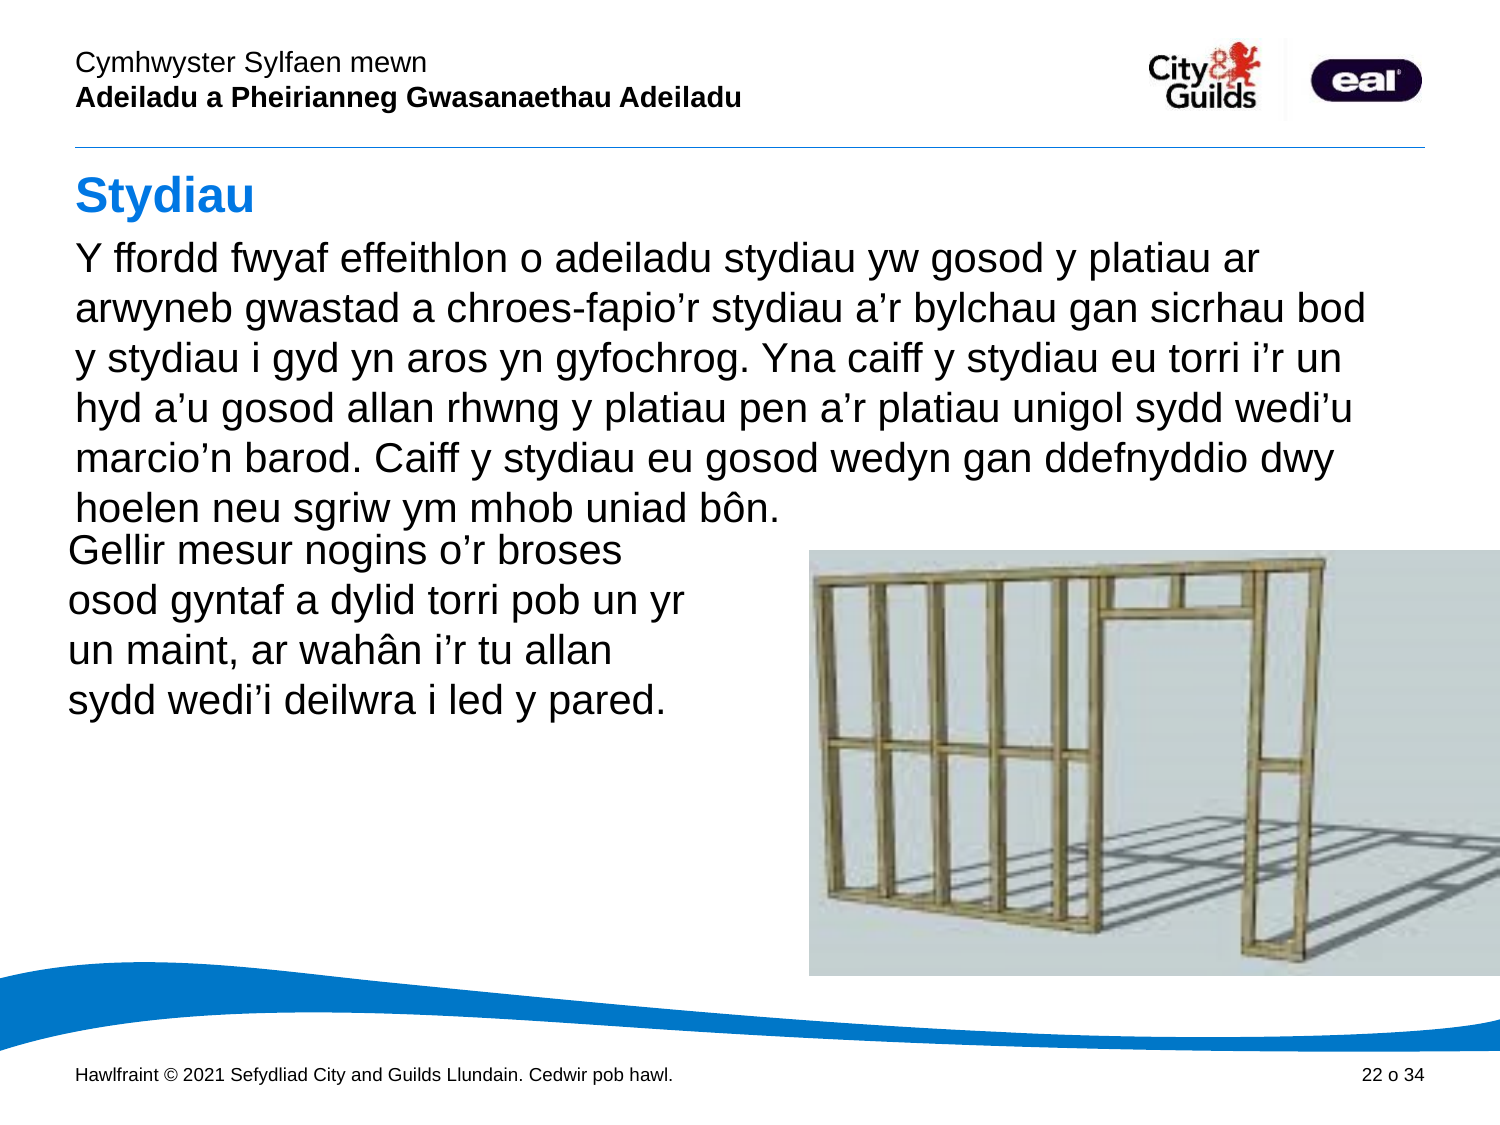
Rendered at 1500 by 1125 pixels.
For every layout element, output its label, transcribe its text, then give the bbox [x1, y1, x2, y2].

list Y ffordd fwyaf effeithlon o adeiladu stydiau yw gosod y platiau ar arwyneb gwastad a chroes-fapio’r stydiau a’r bylchau gan sicrhau bod y stydiau i gyd yn aros yn gyfochrog. Yna caiff y stydiau eu torri i’r un hyd a’u gosod allan rhwng y platiau pen a’r platiau unigol sydd wedi’u marcio’n barod. Caiff y stydiau eu gosod wedyn gan ddefnyddio dwy hoelen neu sgriw ym mhob uniad bôn. [74, 230, 1380, 496]
picture [808, 550, 1500, 977]
picture [1149, 38, 1422, 121]
text_box Gellir mesur nogins o’r broses osod gyntaf a dylid torri pob un yr un maint, ar wahân i’r tu allan sydd wedi’i deilwra i led y pared. [53, 515, 727, 730]
title Stydiau [74, 161, 1426, 226]
